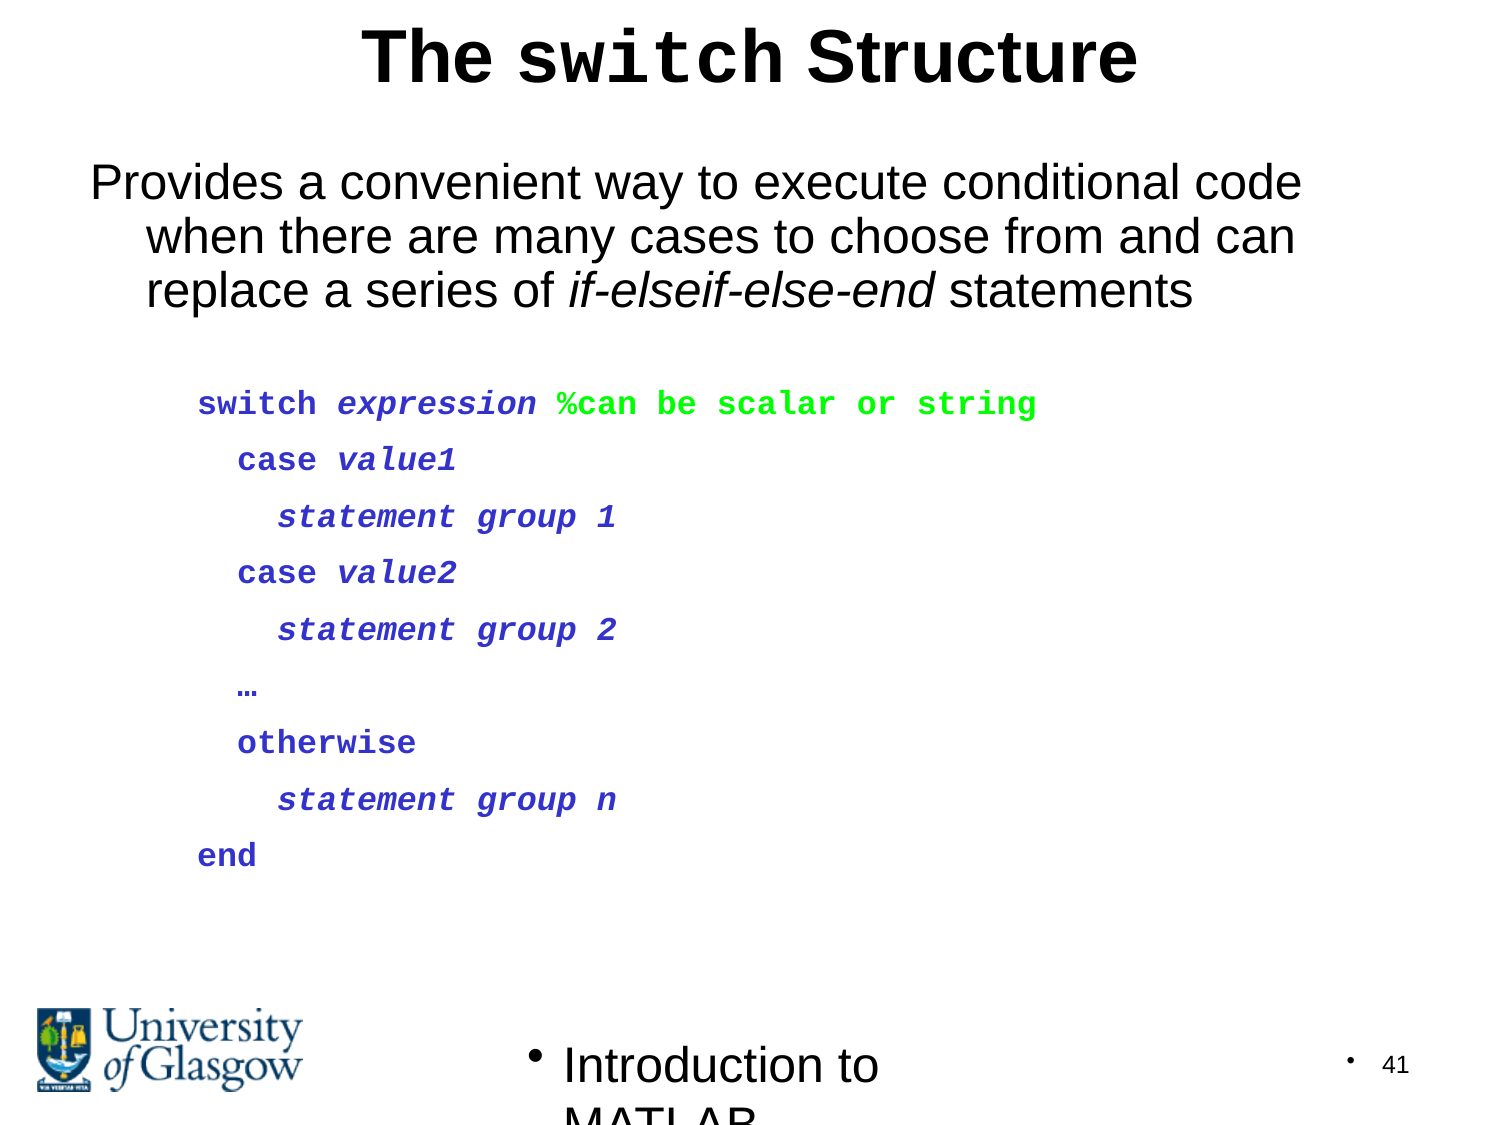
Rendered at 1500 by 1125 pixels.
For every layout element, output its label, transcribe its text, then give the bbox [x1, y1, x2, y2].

title The switch Structure [0, 0, 1500, 126]
slide_number 41 [1074, 1024, 1425, 1103]
list Provides a convenient way to execute conditional code when there are many cases to choose from and can replace a series of if-elseif-else-end statements [75, 149, 1425, 350]
picture [37, 1008, 303, 1092]
footer Introduction to MATLAB [512, 1024, 1074, 1103]
text_box switch expression %can be scalar or string case value1 statement group 1 case value2 statement group 2 … otherwise statement group n end [182, 373, 1435, 836]
